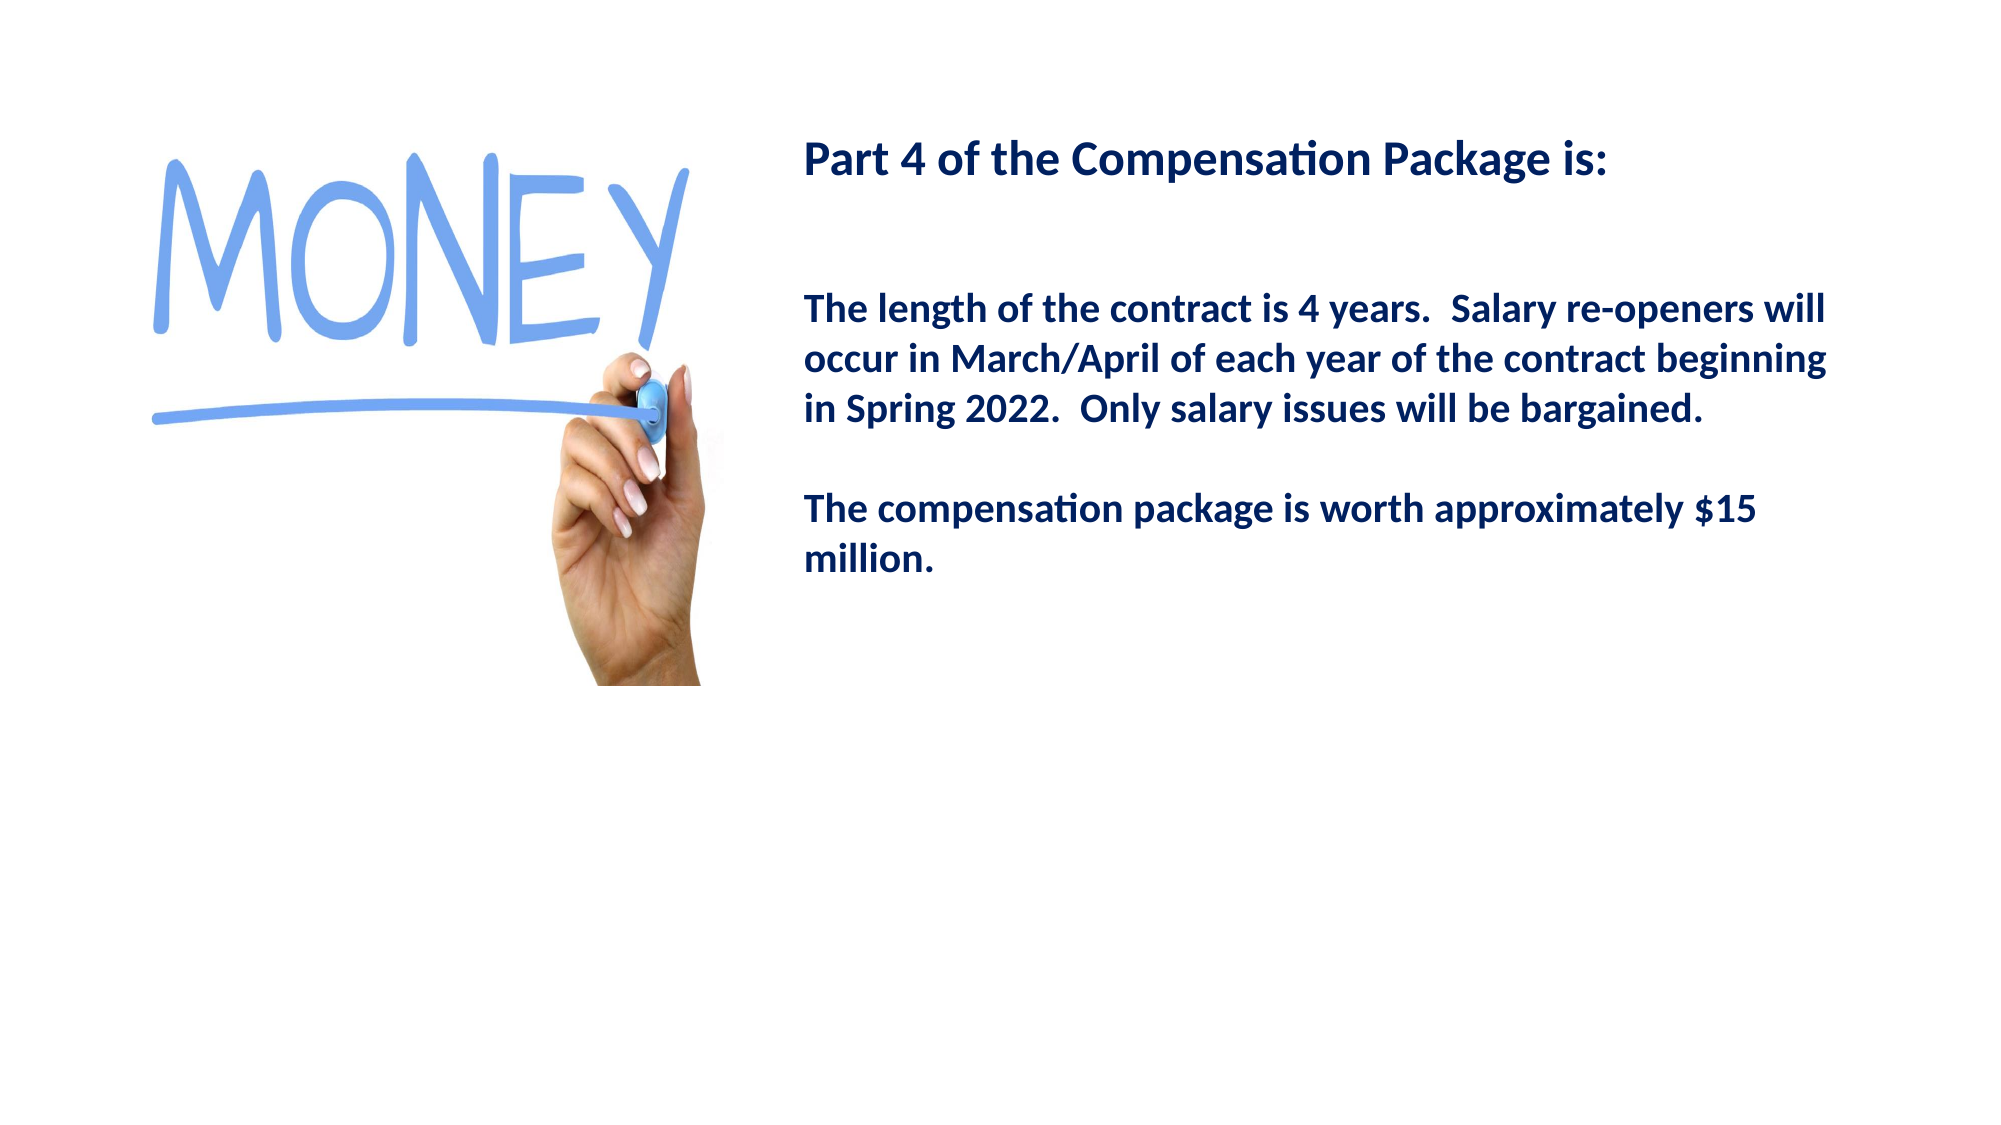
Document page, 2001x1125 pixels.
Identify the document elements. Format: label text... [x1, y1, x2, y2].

picture [119, 123, 724, 687]
text_box Part 4 of the Compensation Package is: The length of the contract is 4 years. Salary re-openers will occur in March/April of each year of the contract beginning in Spring 2022. Only salary issues will be bargained. The compensation package is worth approximately $15 million. [789, 117, 1859, 688]
